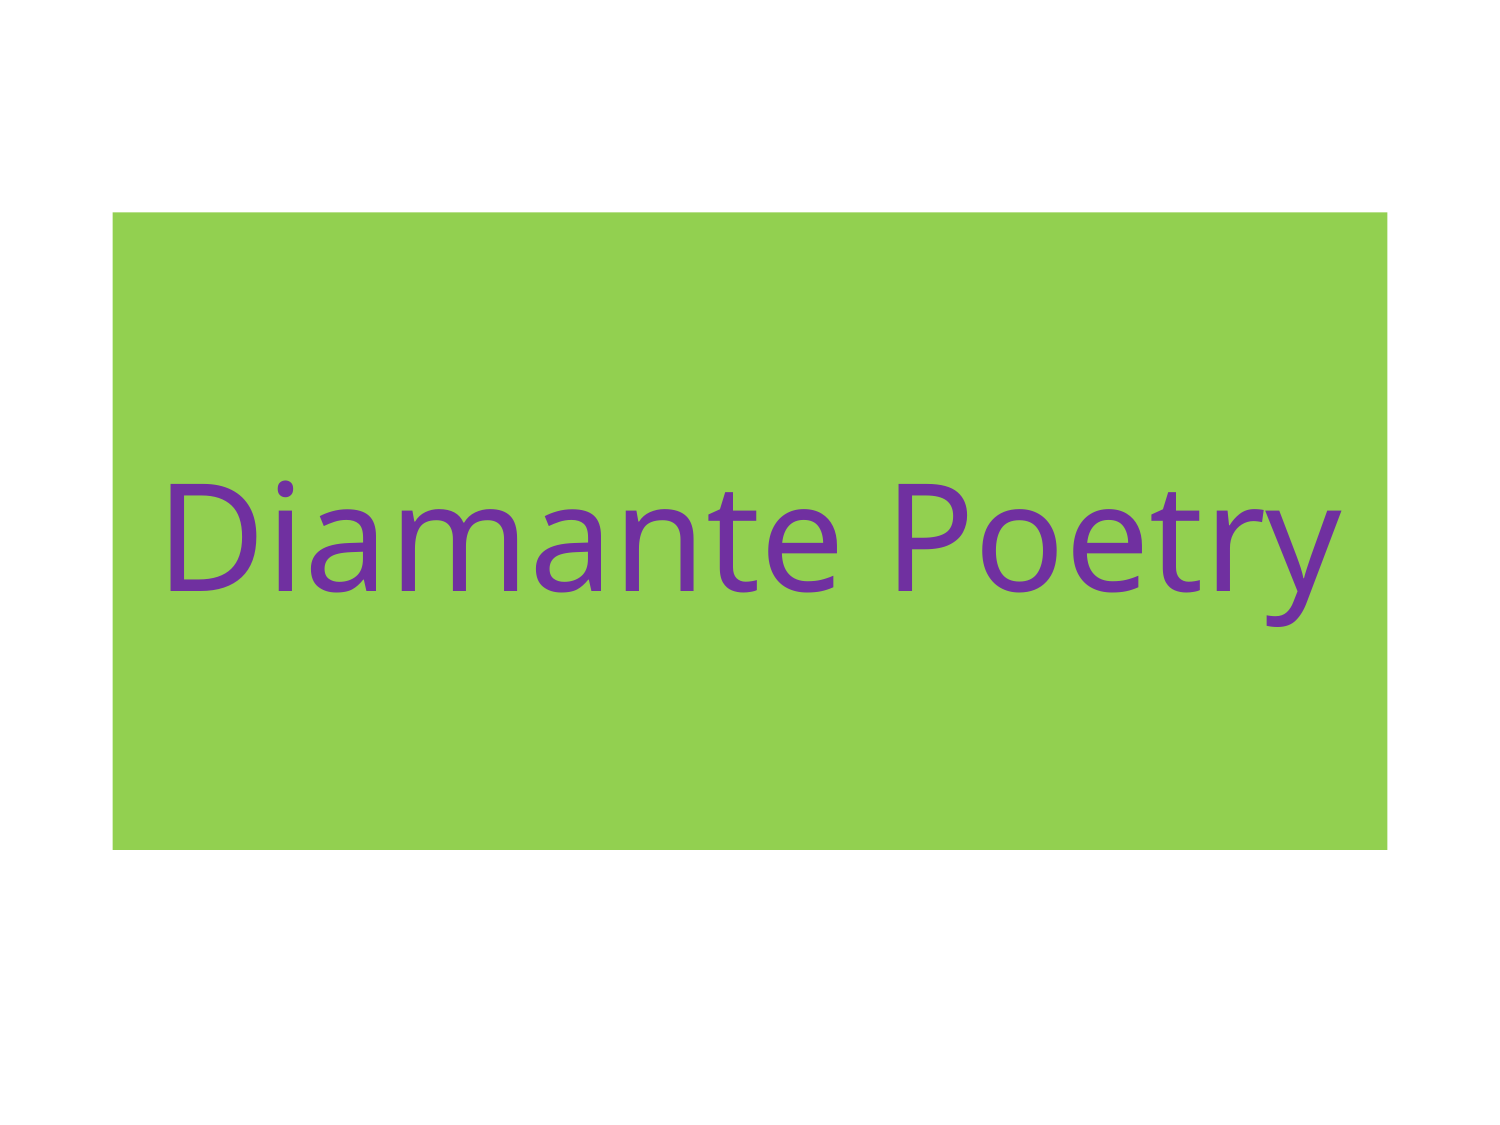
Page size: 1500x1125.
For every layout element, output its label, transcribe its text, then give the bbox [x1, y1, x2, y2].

title Diamante Poetry [112, 212, 1388, 850]
